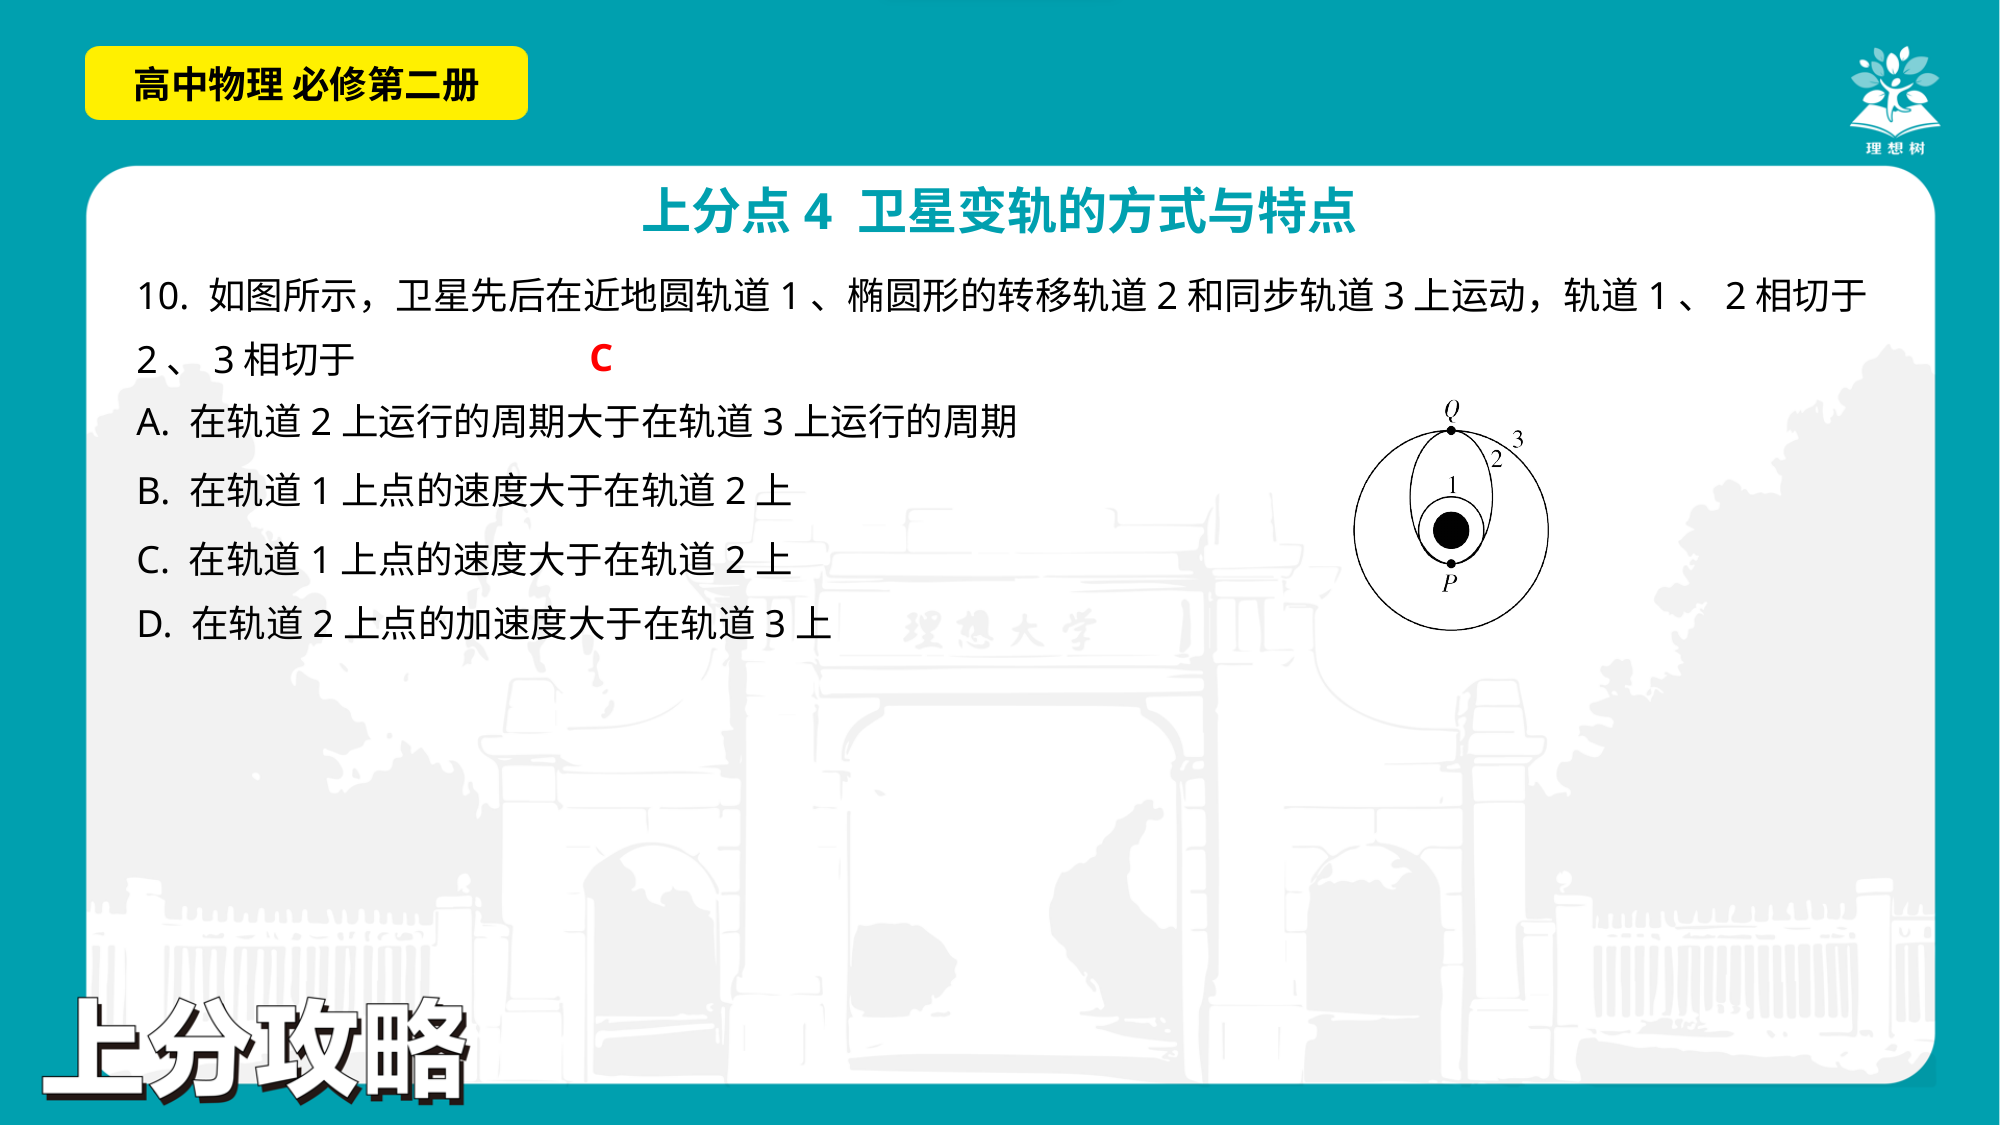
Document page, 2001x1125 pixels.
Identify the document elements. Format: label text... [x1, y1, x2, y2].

picture [0, 0, 2000, 1125]
text_box C [574, 314, 629, 373]
